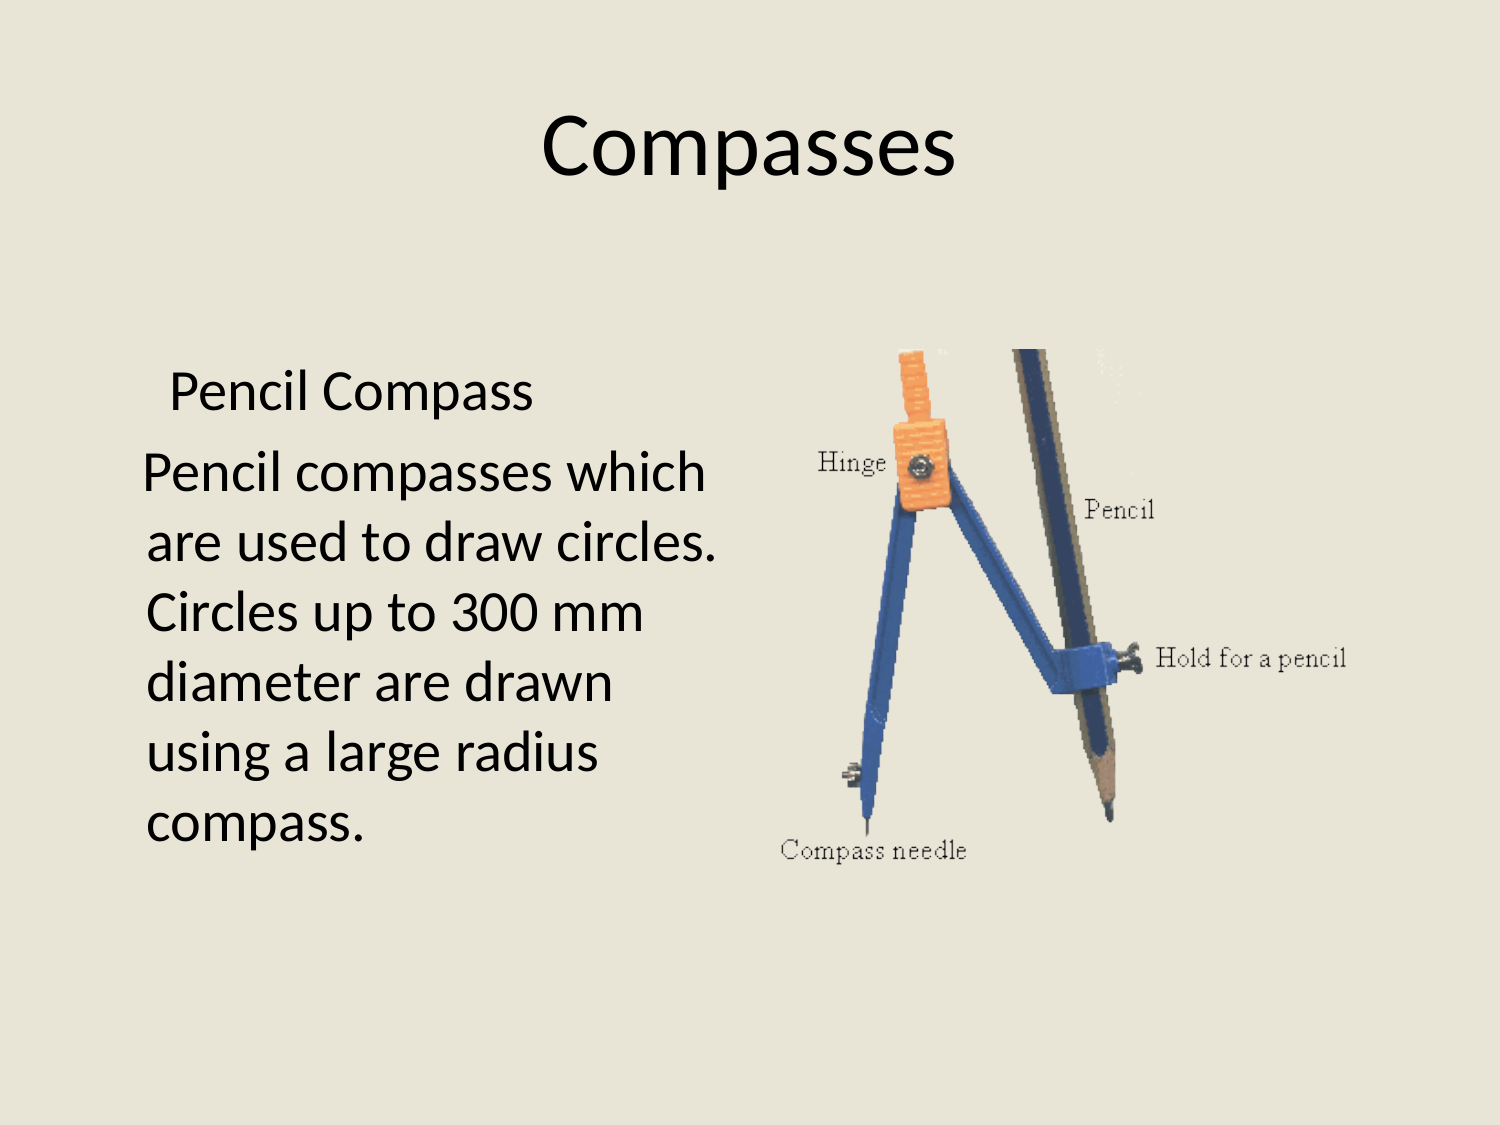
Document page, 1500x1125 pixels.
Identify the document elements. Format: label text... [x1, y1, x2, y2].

title Compasses [75, 45, 1425, 233]
list Pencil Compass Pencil compasses which are used to draw circles. Circles up to 300 mm diameter are drawn using a large radius compass. [75, 262, 738, 1005]
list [780, 349, 1351, 867]
